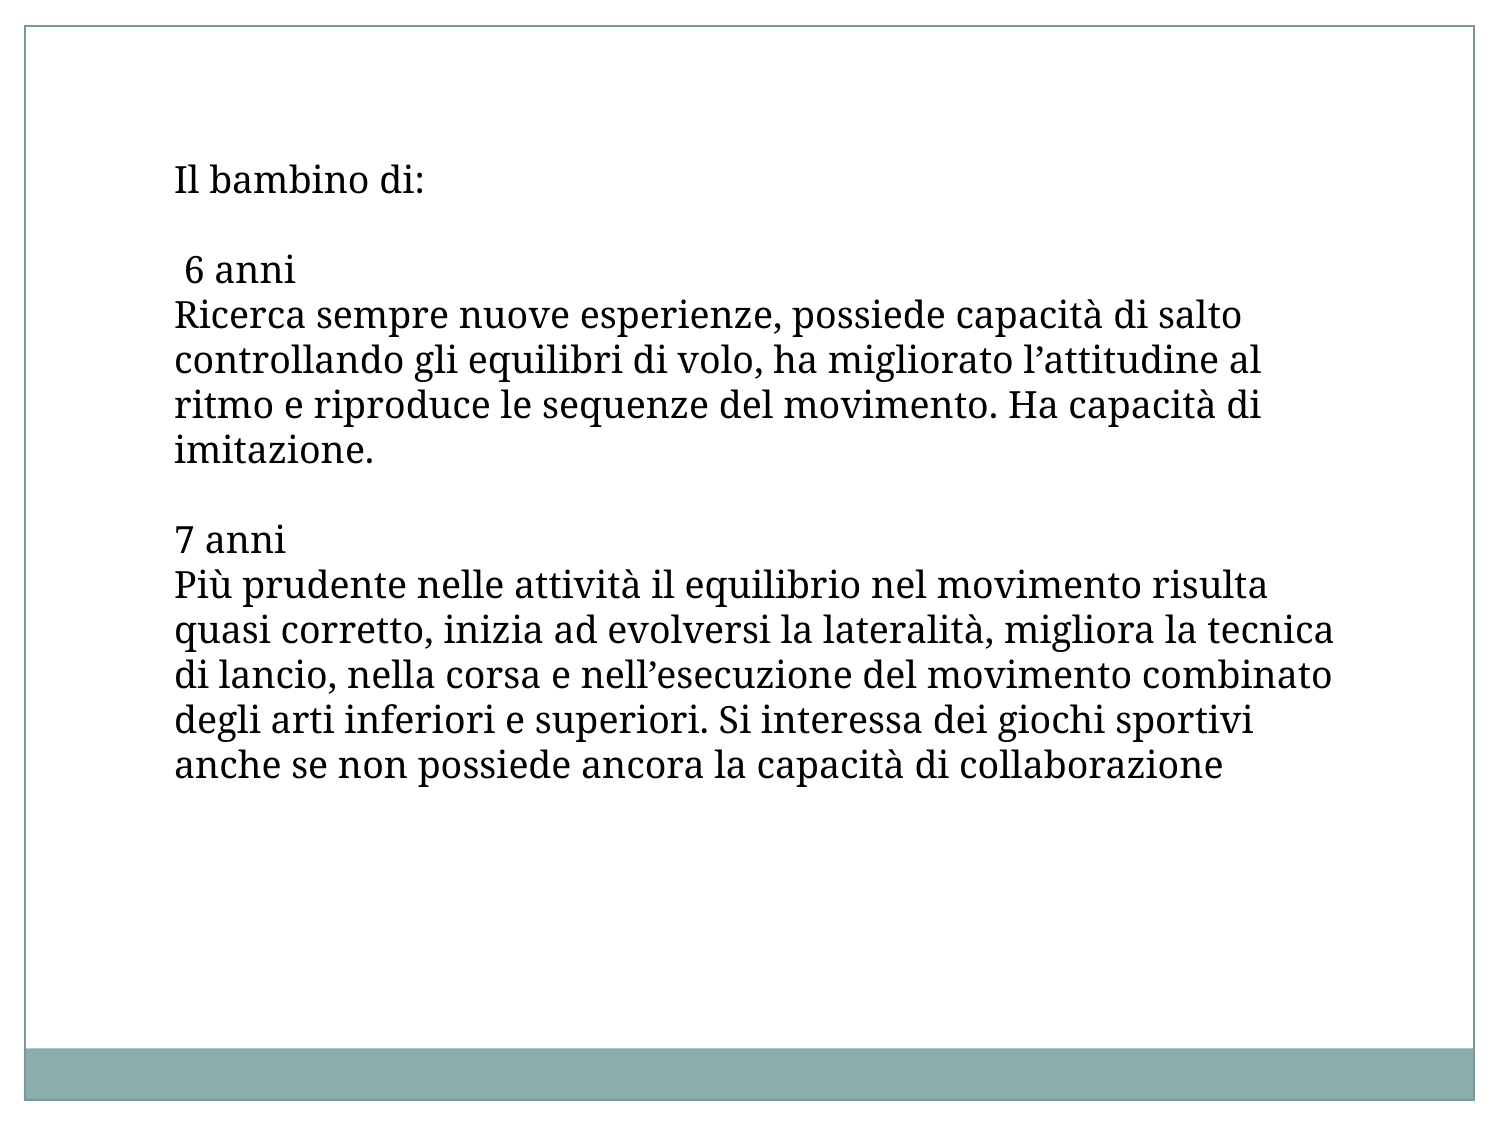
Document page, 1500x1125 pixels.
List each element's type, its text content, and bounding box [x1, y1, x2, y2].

text_box Il bambino di: 6 anni Ricerca sempre nuove esperienze, possiede capacità di salto controllando gli equilibri di volo, ha migliorato l’attitudine al ritmo e riproduce le sequenze del movimento. Ha capacità di imitazione. 7 anni Più prudente nelle attività il equilibrio nel movimento risulta quasi corretto, inizia ad evolversi la lateralità, migliora la tecnica di lancio, nella corsa e nell’esecuzione del movimento combinato degli arti inferiori e superiori. Si interessa dei giochi sportivi anche se non possiede ancora la capacità di collaborazione [159, 148, 1376, 884]
